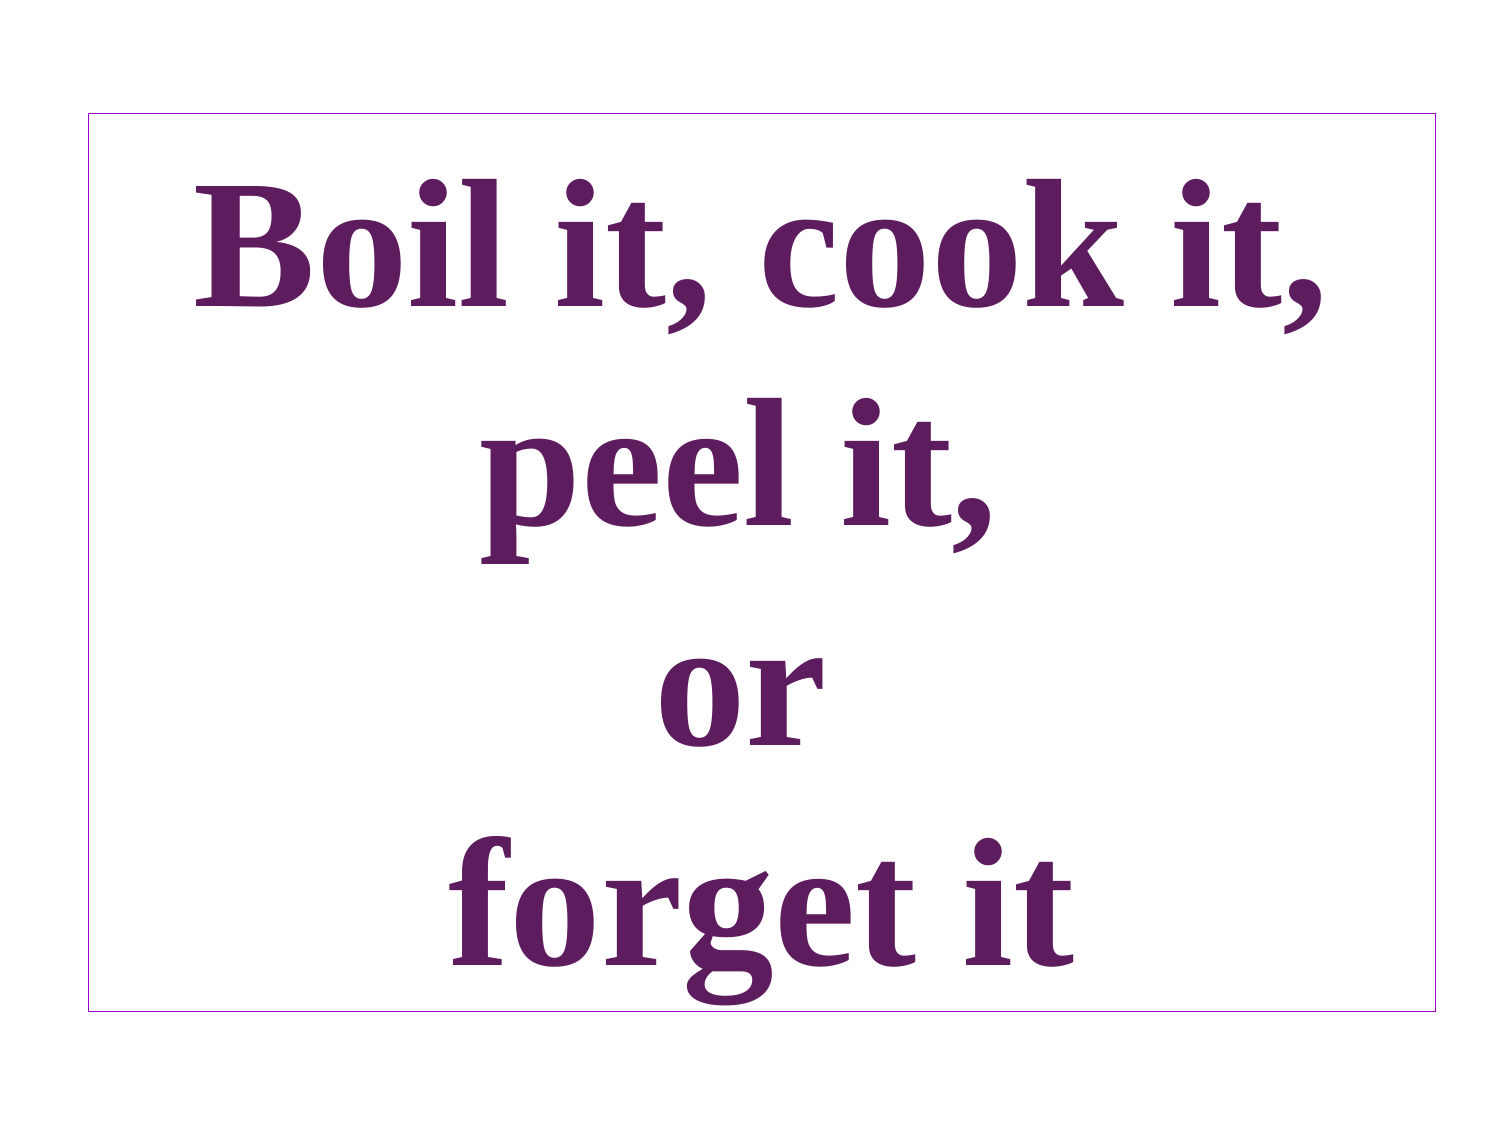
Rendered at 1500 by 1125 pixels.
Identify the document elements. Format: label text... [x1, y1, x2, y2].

list Boil it, cook it, peel it, or forget it [88, 113, 1436, 1012]
